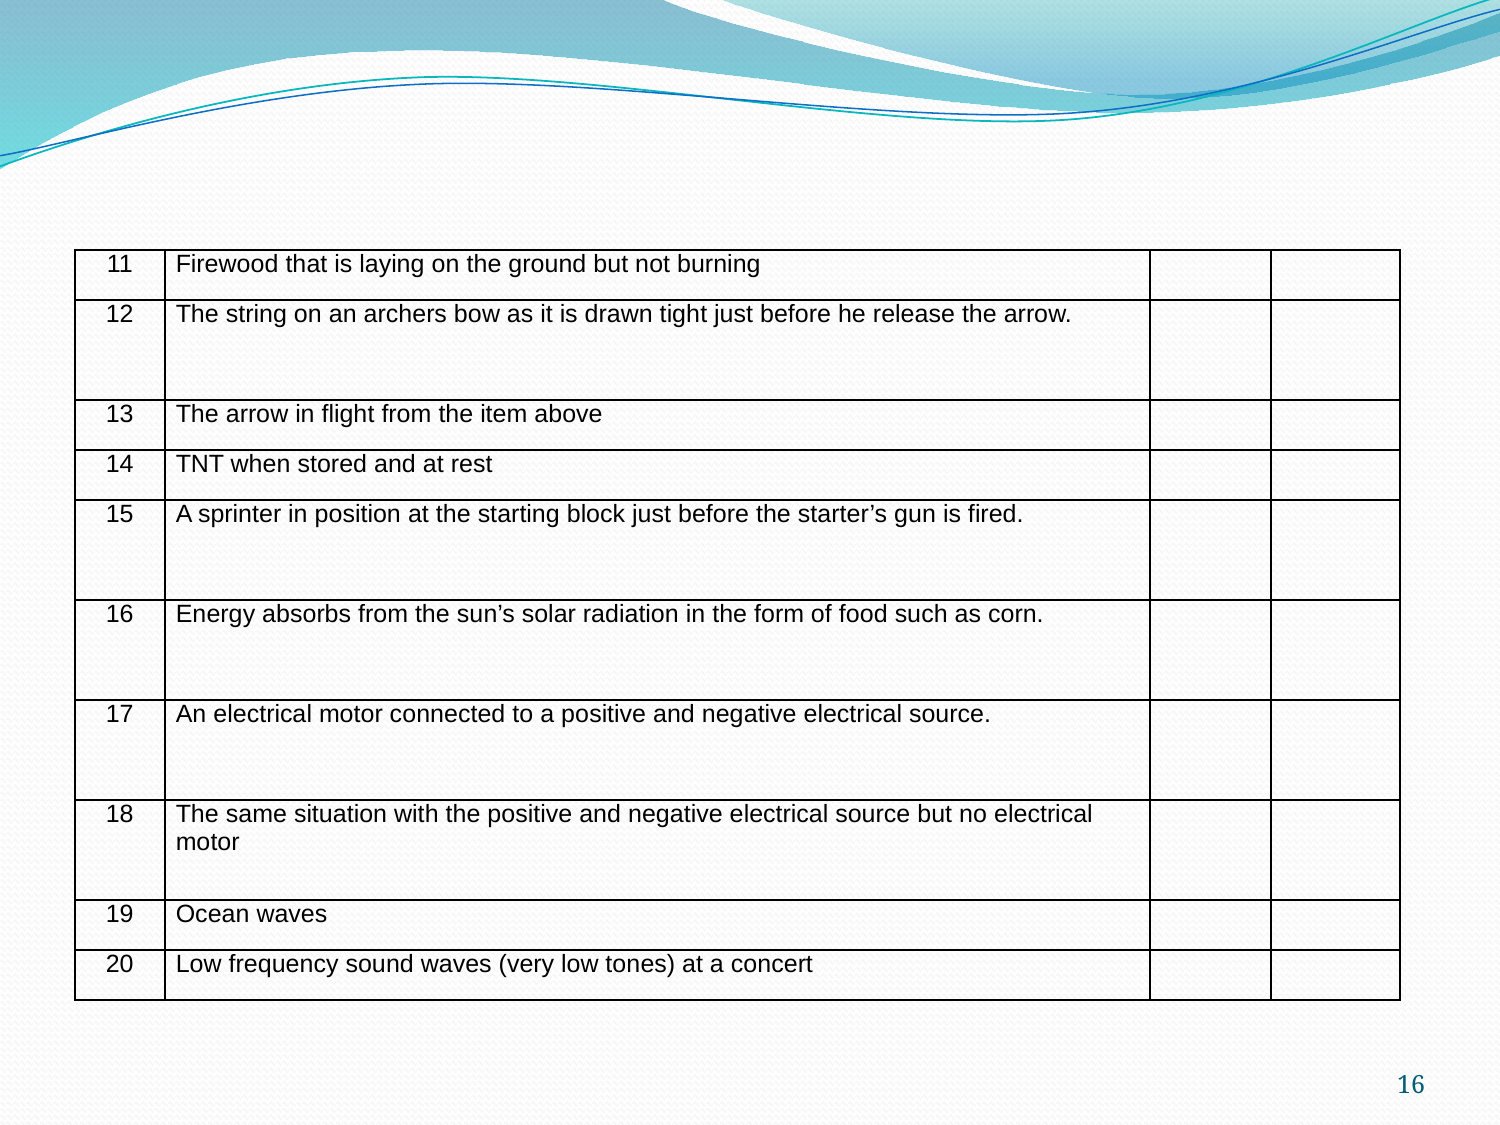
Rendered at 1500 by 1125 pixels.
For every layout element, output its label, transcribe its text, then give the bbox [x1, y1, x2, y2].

table_cell TNT when stored and at rest [166, 451, 1149, 499]
table_cell [1151, 951, 1270, 999]
table_cell [1272, 501, 1399, 599]
table_cell 16 [76, 601, 164, 699]
table_cell 13 [76, 401, 164, 449]
table_cell The string on an archers bow as it is drawn tight just before he release the arrow. [166, 301, 1149, 399]
table_cell [1272, 301, 1399, 399]
table_cell [1151, 701, 1270, 799]
table_cell 18 [76, 801, 164, 899]
table_header Firewood that is laying on the ground but not burning [166, 251, 1149, 299]
table_cell 15 [76, 501, 164, 599]
table_cell An electrical motor connected to a positive and negative electrical source. [166, 701, 1149, 799]
table_header [1151, 251, 1270, 299]
table_cell The same situation with the positive and negative electrical source but no electrical motor [166, 801, 1149, 899]
table_cell A sprinter in position at the starting block just before the starter’s gun is fired. [166, 501, 1149, 599]
table_cell [1151, 601, 1270, 699]
table_cell [1272, 601, 1399, 699]
table_cell [1272, 701, 1399, 799]
table_cell [1151, 301, 1270, 399]
table_cell 20 [76, 951, 164, 999]
table_cell 17 [76, 701, 164, 799]
table_cell 12 [76, 301, 164, 399]
table_cell [1151, 501, 1270, 599]
table_cell [1272, 801, 1399, 899]
table_cell Ocean waves [166, 901, 1149, 949]
table_cell [1272, 401, 1399, 449]
table_cell [1151, 401, 1270, 449]
table_cell [1151, 801, 1270, 899]
table_cell The arrow in flight from the item above [166, 401, 1149, 449]
table_cell [1272, 951, 1399, 999]
table_cell [1272, 451, 1399, 499]
table_cell Energy absorbs from the sun’s solar radiation in the form of food such as corn. [166, 601, 1149, 699]
table_cell [1272, 901, 1399, 949]
table_cell [1151, 451, 1270, 499]
table_header 11 [76, 251, 164, 299]
slide_number 16 [1299, 1042, 1425, 1103]
table_cell 14 [76, 451, 164, 499]
table_cell [1151, 901, 1270, 949]
table_header [1272, 251, 1399, 299]
table_cell Low frequency sound waves (very low tones) at a concert [166, 951, 1149, 999]
table_cell 19 [76, 901, 164, 949]
